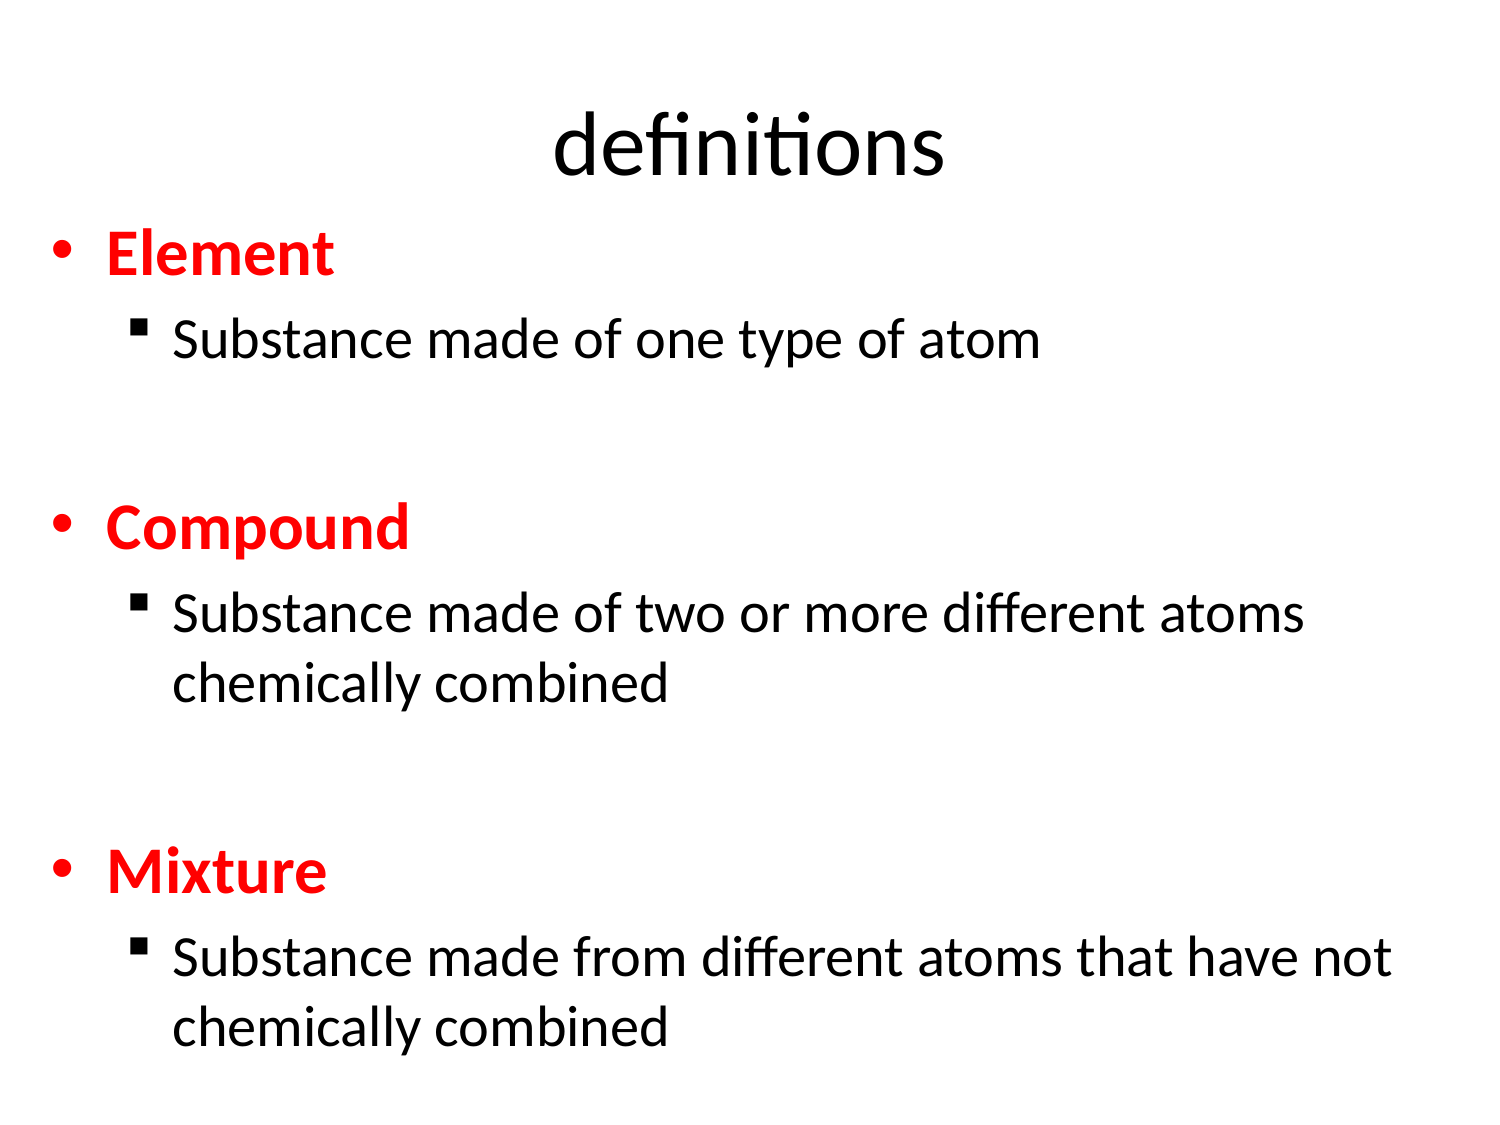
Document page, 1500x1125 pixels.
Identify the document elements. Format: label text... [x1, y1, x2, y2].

list Element Substance made of one type of atom Compound Substance made of two or more different atoms chemically combined Mixture Substance made from different atoms that have not chemically combined [35, 200, 1466, 1068]
title definitions [75, 45, 1425, 200]
